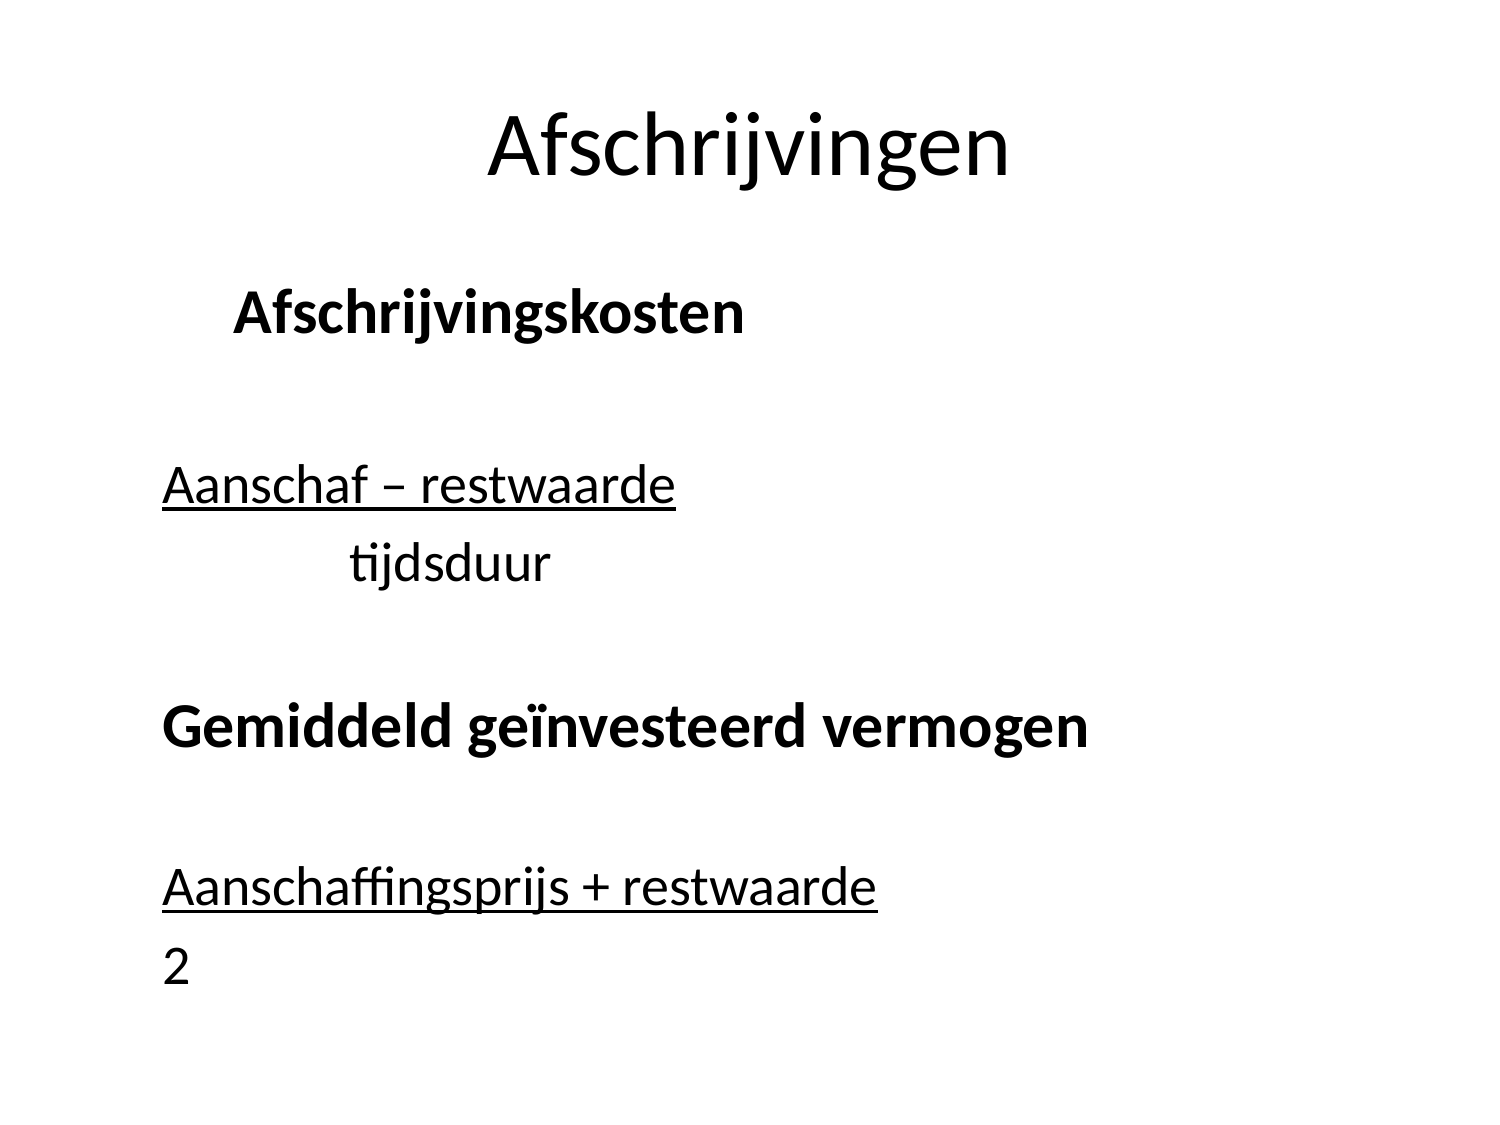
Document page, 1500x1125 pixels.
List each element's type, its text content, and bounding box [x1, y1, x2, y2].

list Afschrijvingskosten Aanschaf – restwaarde tijdsduur Gemiddeld geïnvesteerd vermogen Aanschaffingsprijs + restwaarde 2 [75, 262, 1425, 1005]
title Afschrijvingen [75, 45, 1425, 233]
